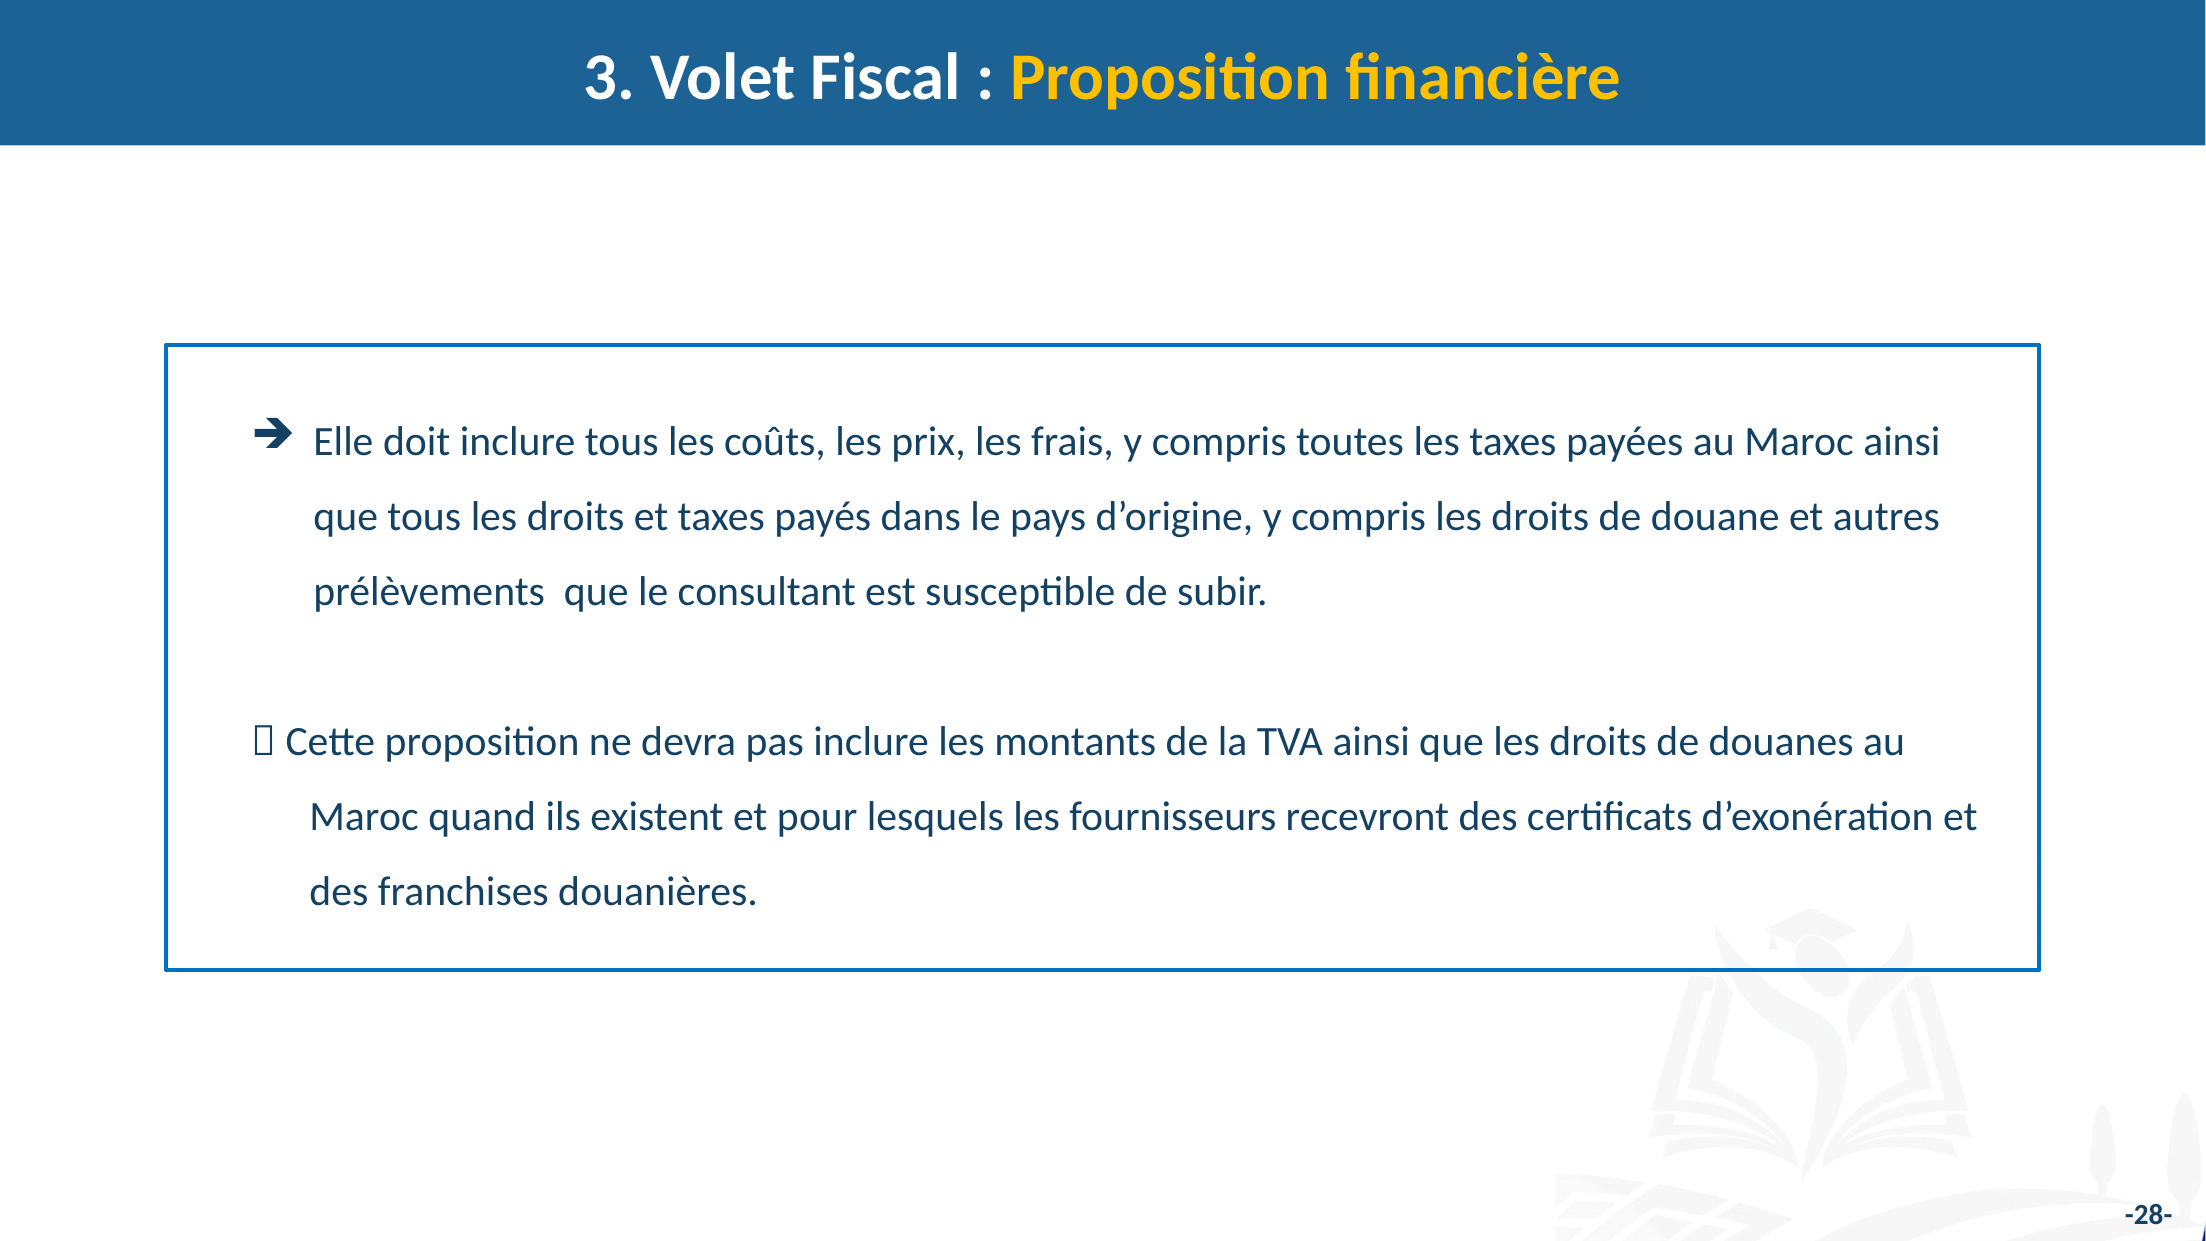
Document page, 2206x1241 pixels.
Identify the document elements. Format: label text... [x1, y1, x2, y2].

text_box 3. Volet Fiscal : Proposition financière [0, 0, 2206, 147]
picture [1554, 837, 2206, 1241]
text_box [165, 344, 2040, 971]
